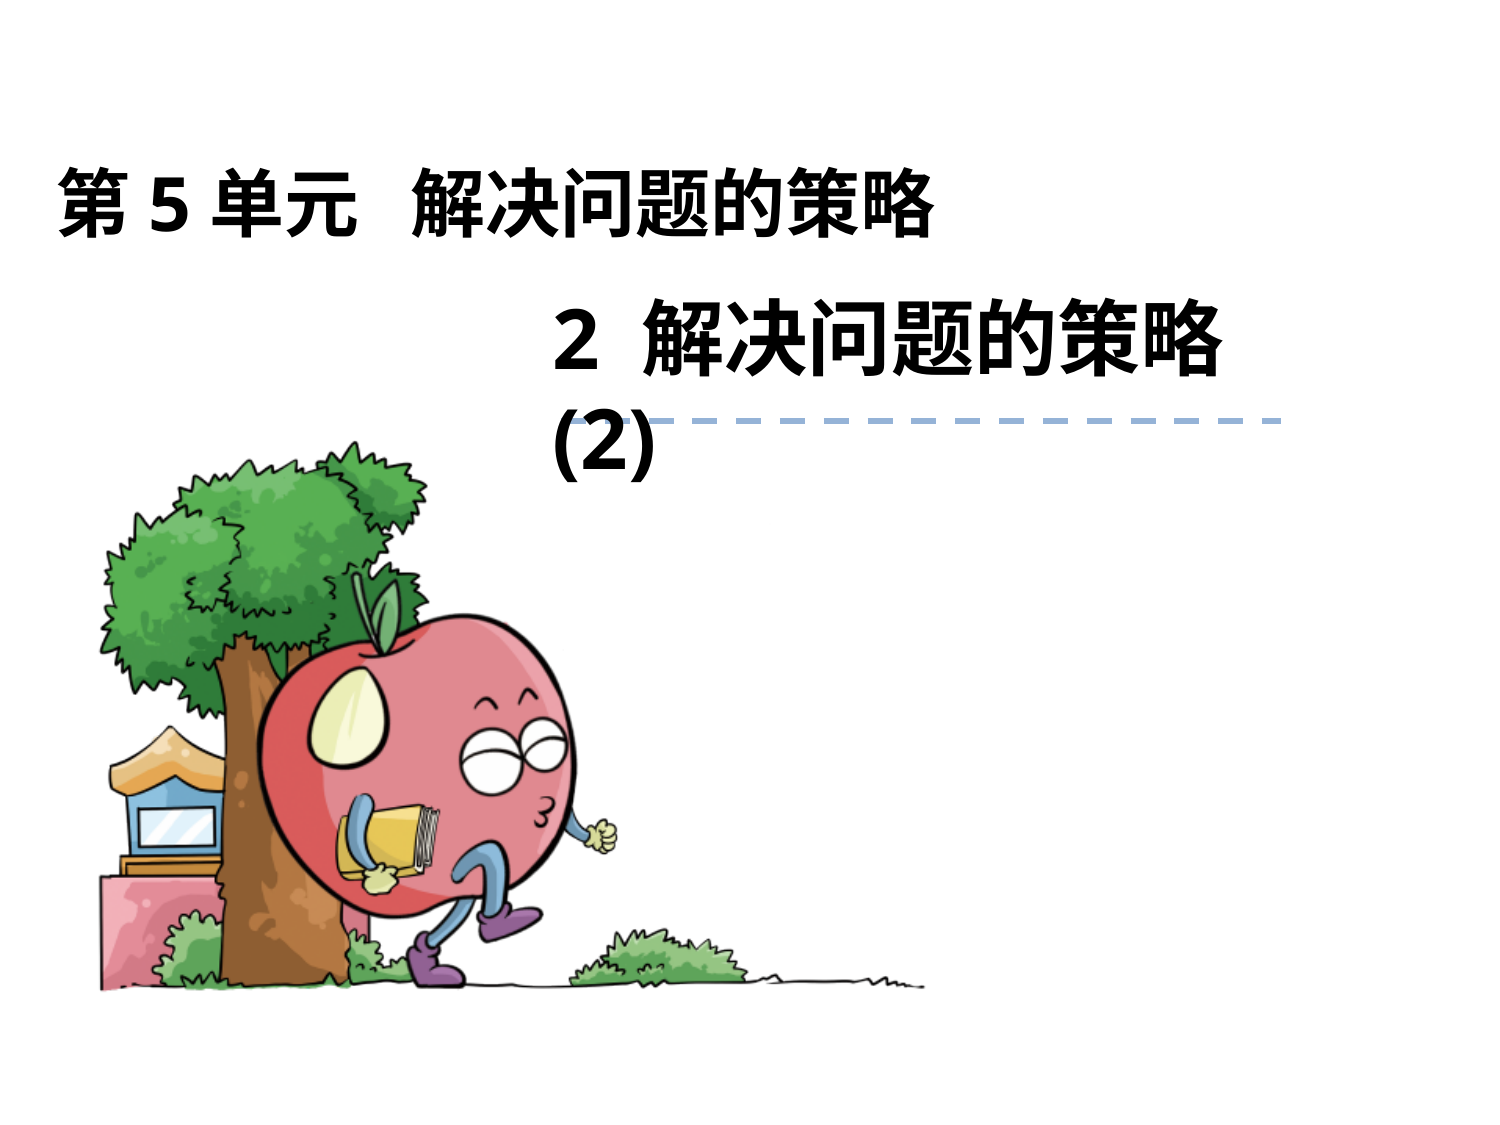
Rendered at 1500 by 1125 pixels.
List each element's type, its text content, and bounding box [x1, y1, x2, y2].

picture [88, 432, 937, 1011]
text_box 2 解决问题的策略(2) [537, 278, 1341, 494]
text_box 第5单元 解决问题的策略 [41, 148, 1129, 254]
